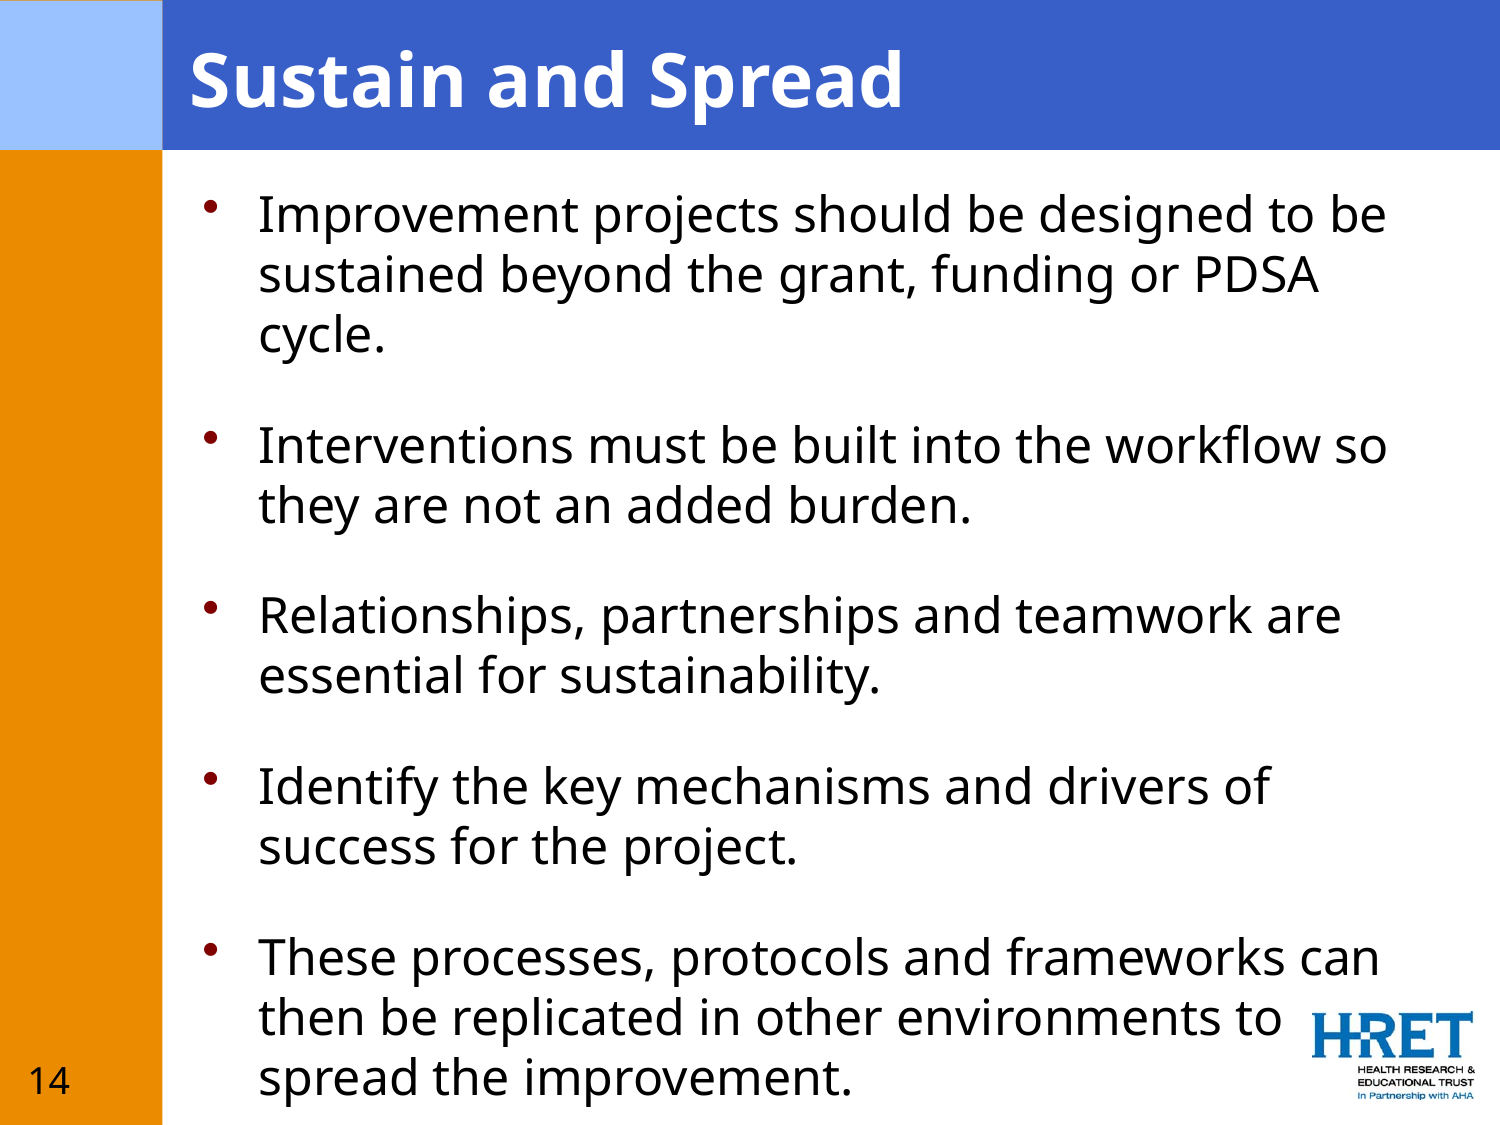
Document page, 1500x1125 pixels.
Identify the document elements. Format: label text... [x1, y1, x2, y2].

text_box 14 [12, 1049, 88, 1110]
picture [1312, 1011, 1475, 1100]
list Improvement projects should be designed to be sustained beyond the grant, funding or PDSA cycle. Interventions must be built into the workflow so they are not an added burden. Relationships, partnerships and teamwork are essential for sustainability. Identify the key mechanisms and drivers of success for the project. These processes, protocols and frameworks can then be replicated in other environments to spread the improvement. [187, 174, 1450, 980]
title Sustain and Spread [174, 24, 1438, 150]
